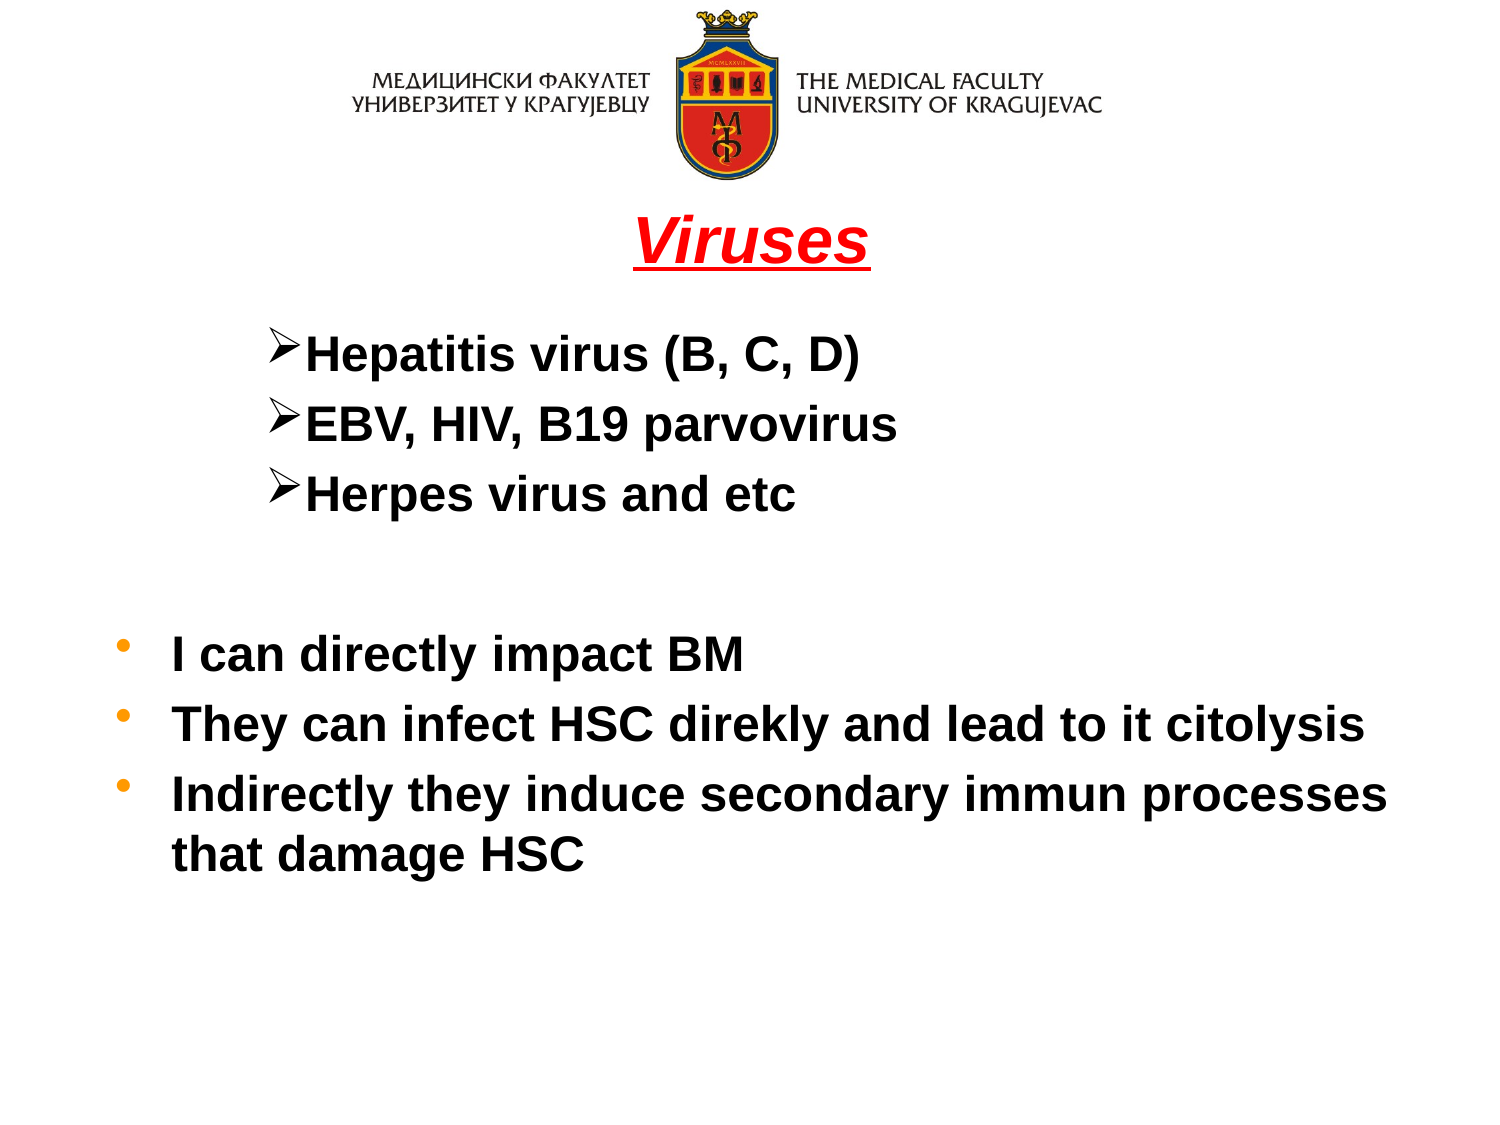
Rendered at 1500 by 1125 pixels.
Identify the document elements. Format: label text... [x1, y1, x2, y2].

picture [328, 0, 1125, 184]
list Hepatitis virus (B, C, D) EBV, HIV, B19 parvovirus Herpes virus and etc I can directly impact BM They can infect HSC direkly and lead to it citolysis Indirectly they induce secondary immun processes that damage HSC [100, 314, 1451, 1125]
title Viruses [76, 184, 1427, 289]
